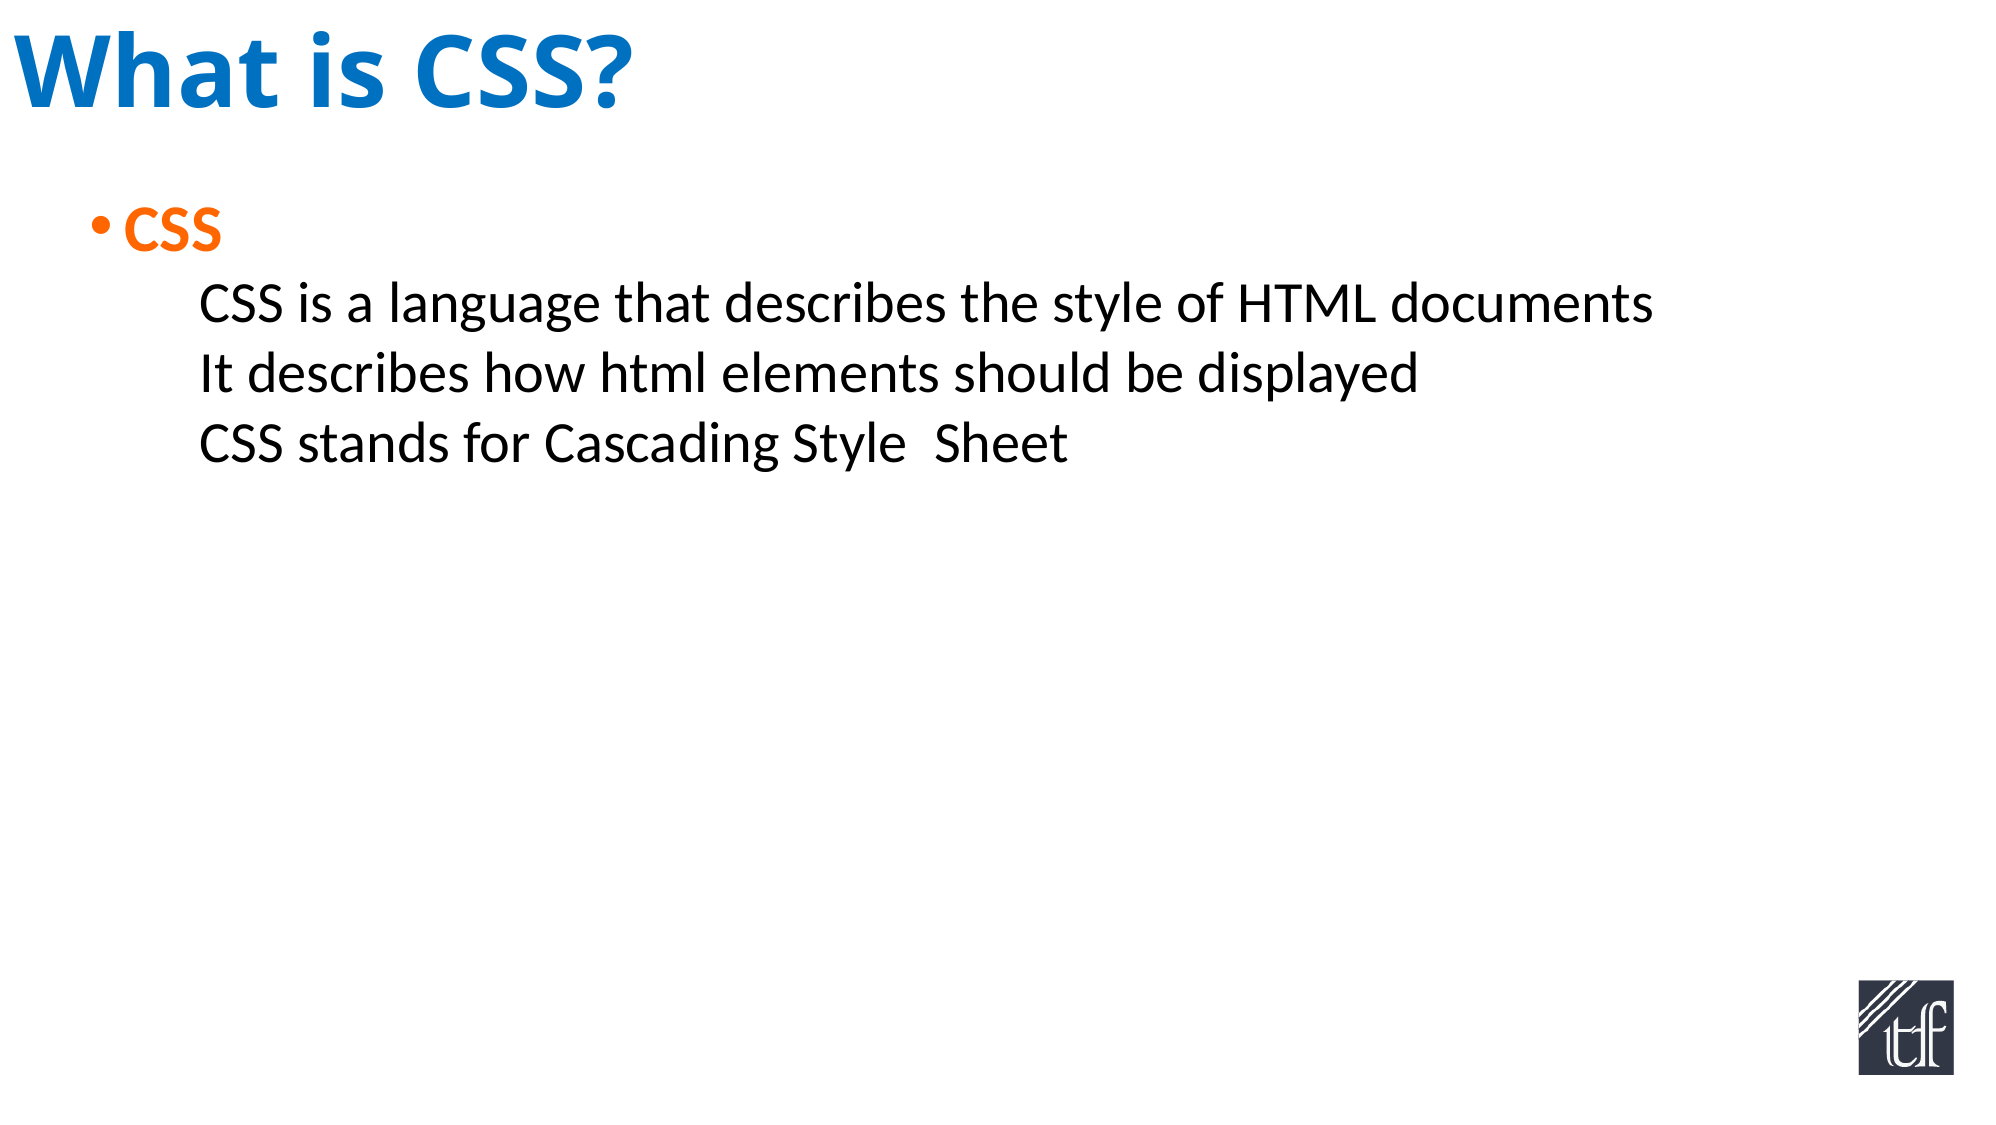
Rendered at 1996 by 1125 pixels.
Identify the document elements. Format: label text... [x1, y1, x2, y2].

text_box CSS CSS is a language that describes the style of HTML documents It describes how html elements should be displayed CSS stands for Cascading Style Sheet [34, 176, 1995, 702]
picture [1847, 966, 1955, 1076]
text_box What is CSS? [0, 0, 1723, 135]
